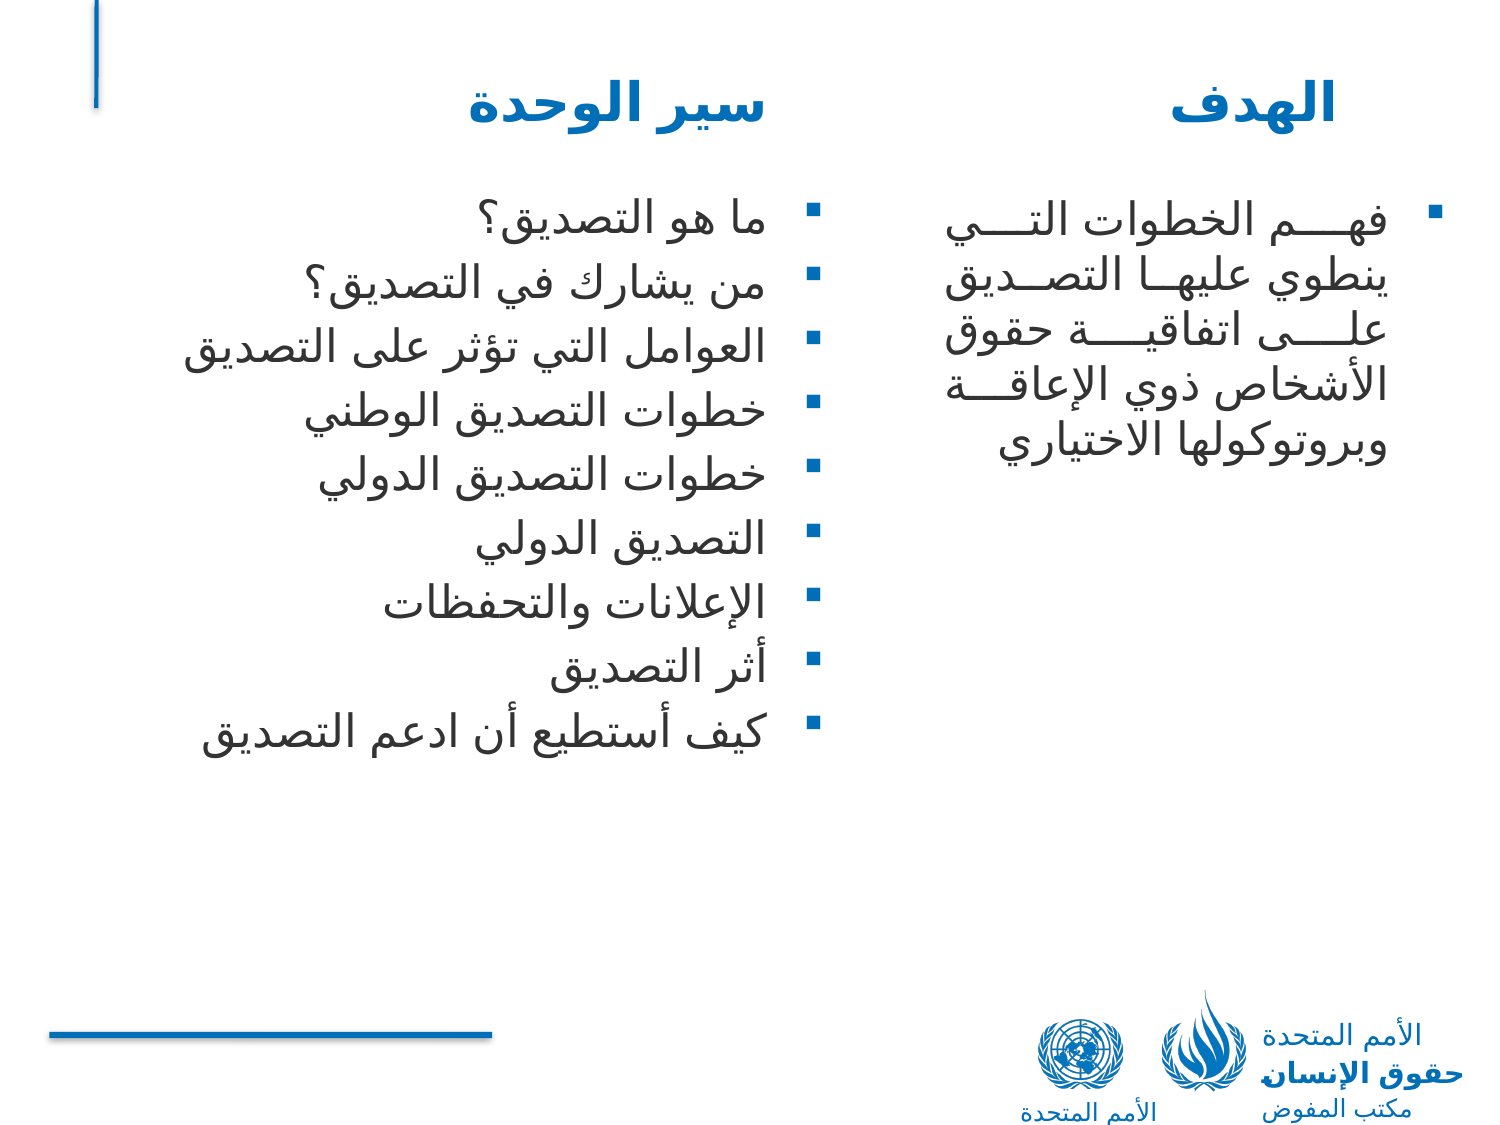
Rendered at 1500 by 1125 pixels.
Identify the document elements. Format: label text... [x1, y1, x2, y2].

picture [1037, 990, 1457, 1107]
text_box الأمم المتحدة حقوق الإنسان مكتب المفوض السامي [1246, 1009, 1500, 1098]
text_box فهم الخطوات التي ينطوي عليها التصديق على اتفاقية حقوق الأشخاص ذوي الإعاقة وبروتوكولها الاختياري [929, 182, 1461, 613]
text_box الهدف [770, 60, 1354, 140]
text_box ما هو التصديق؟ من يشارك في التصديق؟ العوامل التي تؤثر على التصديق خطوات التصديق الوطني خطوات التصديق الدولي التصديق الدولي الإعلانات والتحفظات أثر التصديق كيف أستطيع أن ادعم التصديق [137, 180, 839, 904]
text_box سير الوحدة [174, 60, 770, 140]
text_box الأمم المتحدة [982, 1089, 1195, 1125]
